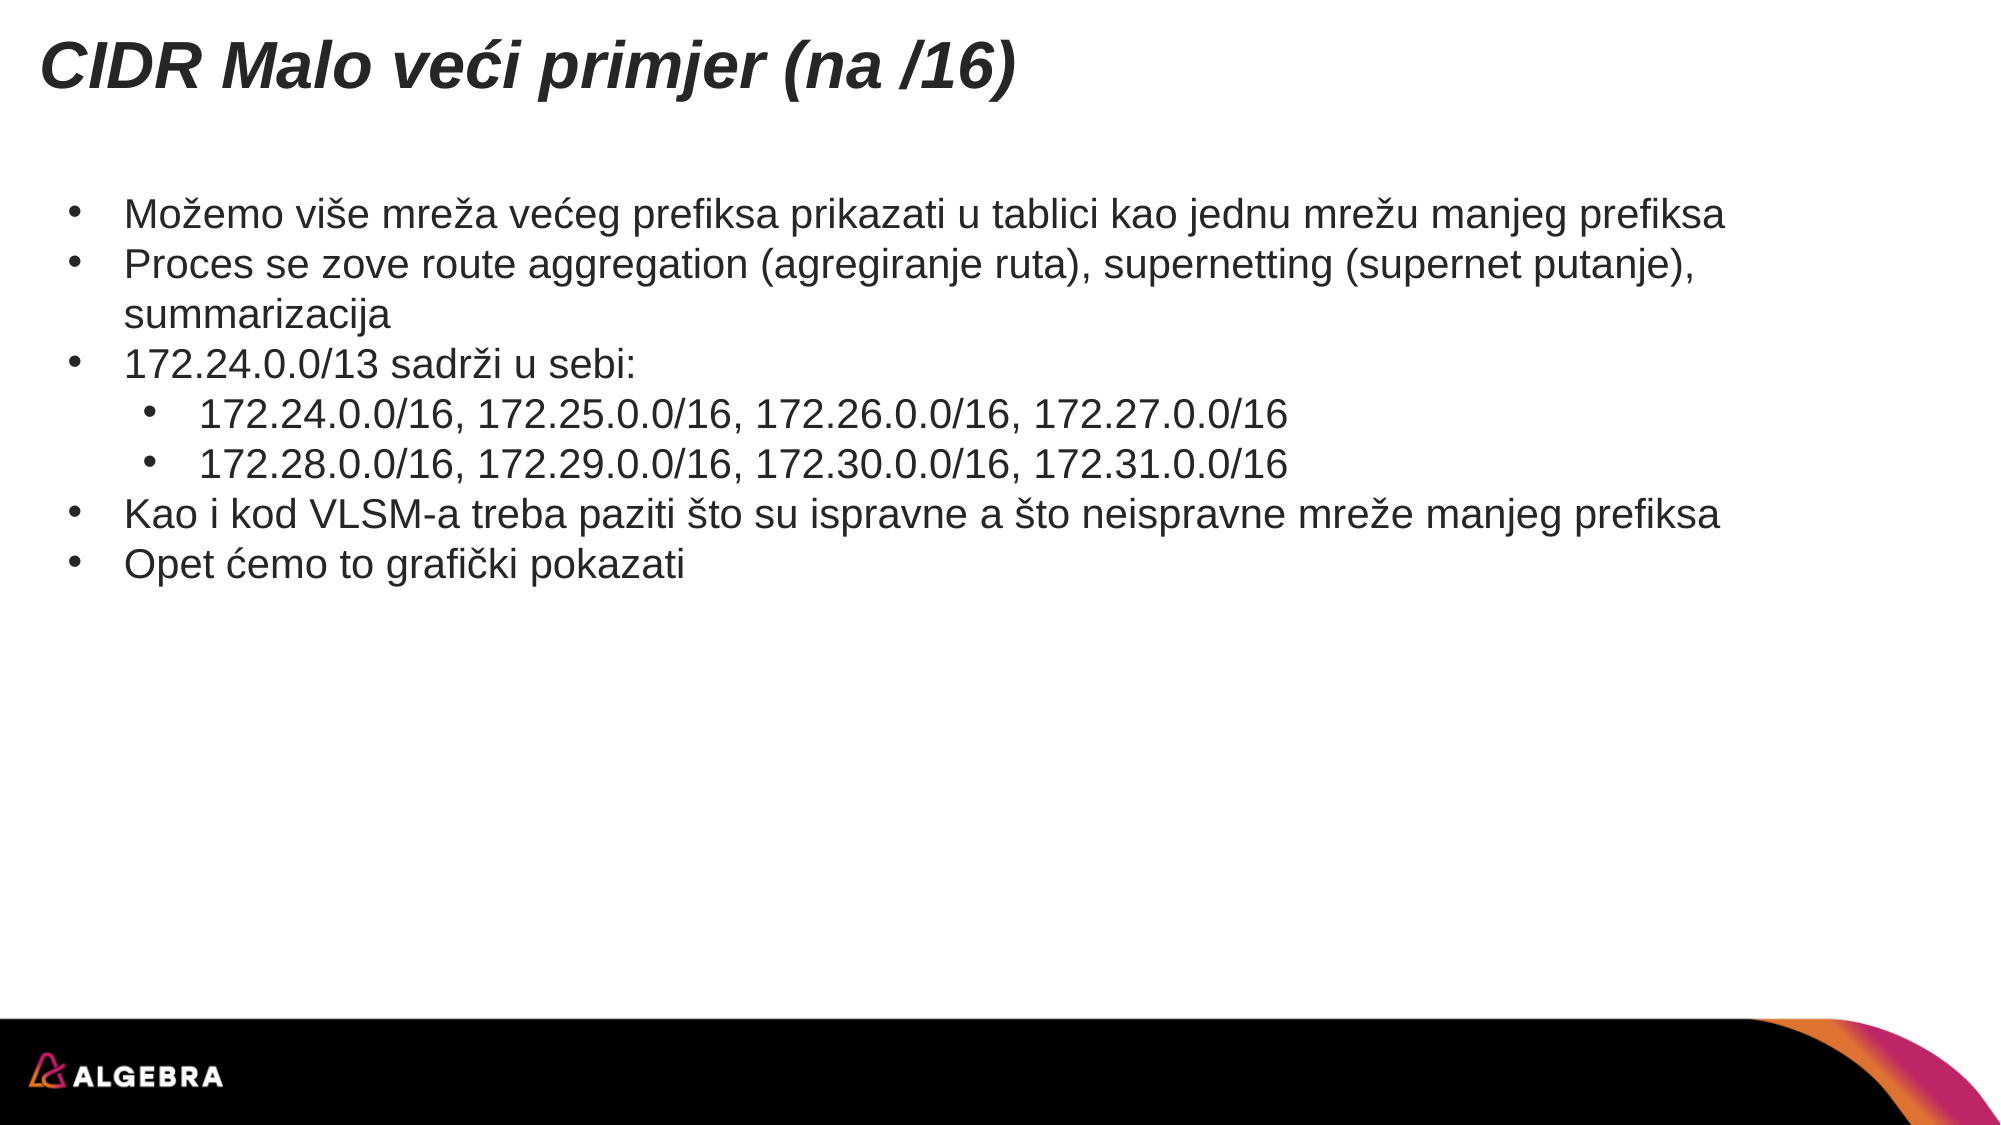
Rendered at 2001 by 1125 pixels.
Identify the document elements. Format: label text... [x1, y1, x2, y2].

title CIDR Malo veći primjer (na /16) [39, 23, 1989, 200]
text_box Možemo više mreža većeg prefiksa prikazati u tablici kao jednu mrežu manjeg prefiksa Proces se zove route aggregation (agregiranje ruta), supernetting (supernet putanje), summarizacija 172.24.0.0/13 sadrži u sebi: 172.24.0.0/16, 172.25.0.0/16, 172.26.0.0/16, 172.27.0.0/16 172.28.0.0/16, 172.29.0.0/16, 172.30.0.0/16, 172.31.0.0/16 Kao i kod VLSM-a treba paziti što su ispravne a što neispravne mreže manjeg prefiksa Opet ćemo to grafički pokazati [52, 179, 1828, 594]
picture [0, 0, 2001, 1125]
